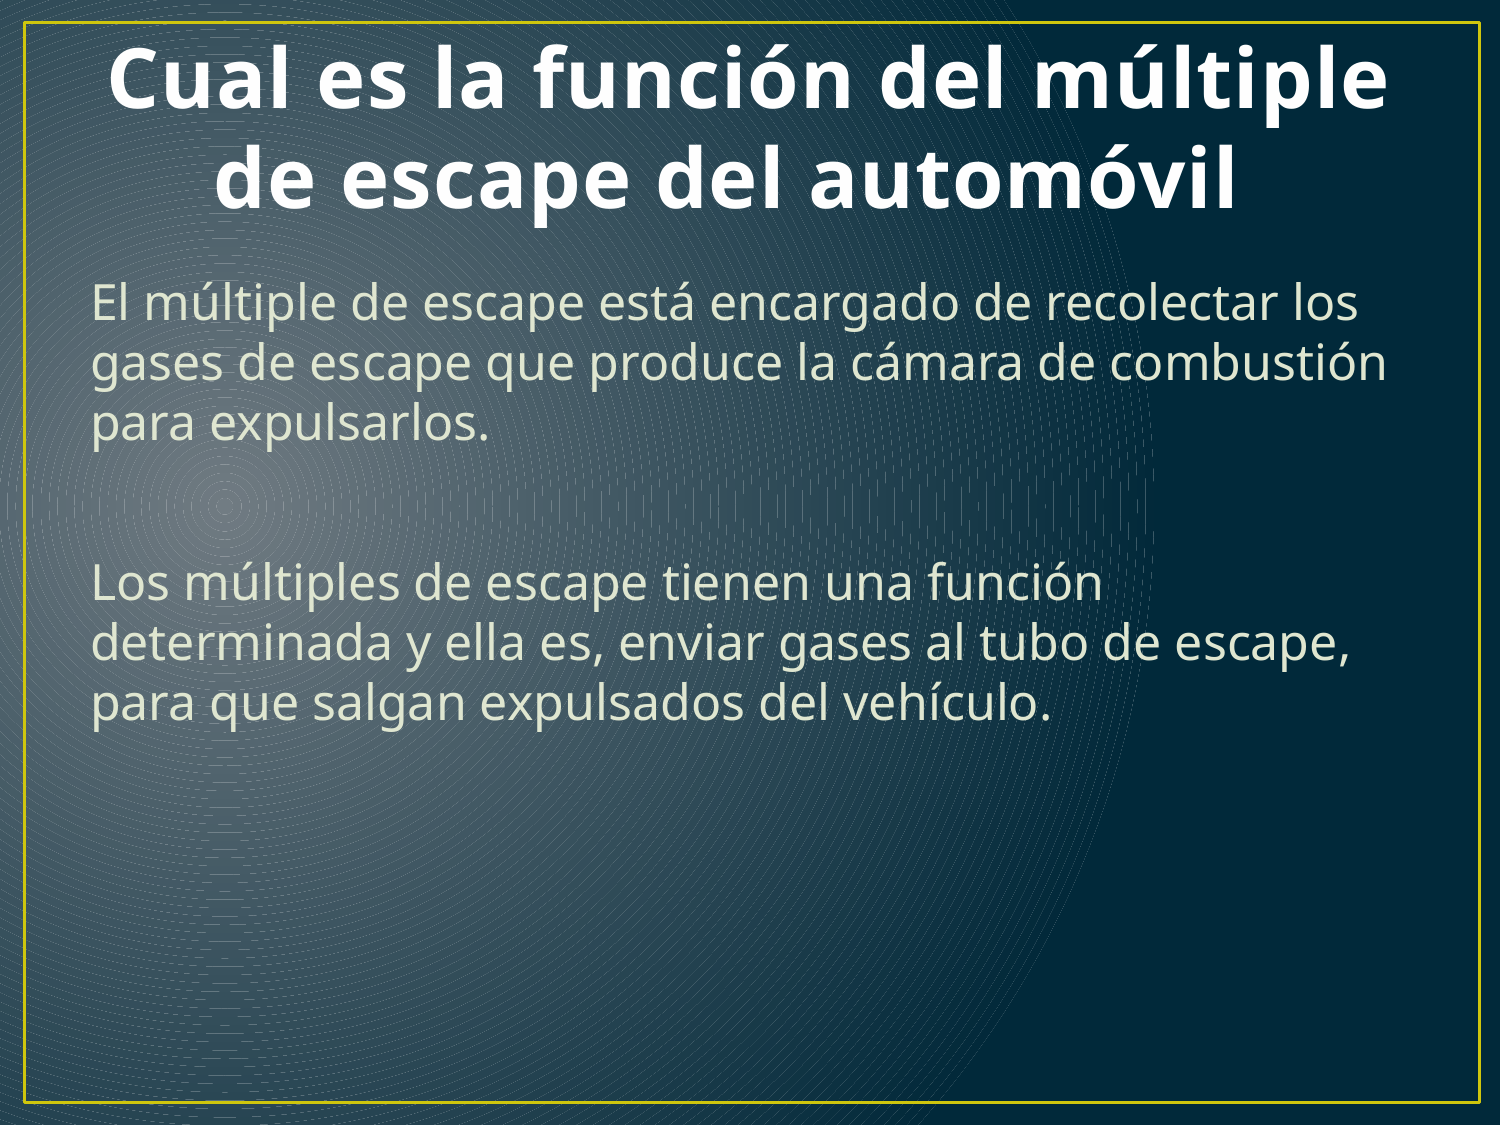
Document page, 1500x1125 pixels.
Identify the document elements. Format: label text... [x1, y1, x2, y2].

list El múltiple de escape está encargado de recolectar los gases de escape que produce la cámara de combustión para expulsarlos. Los múltiples de escape tienen una función determinada y ella es, enviar gases al tubo de escape, para que salgan expulsados del vehículo. [75, 262, 1425, 1005]
title Cual es la función del múltiple de escape del automóvil [75, 45, 1425, 233]
